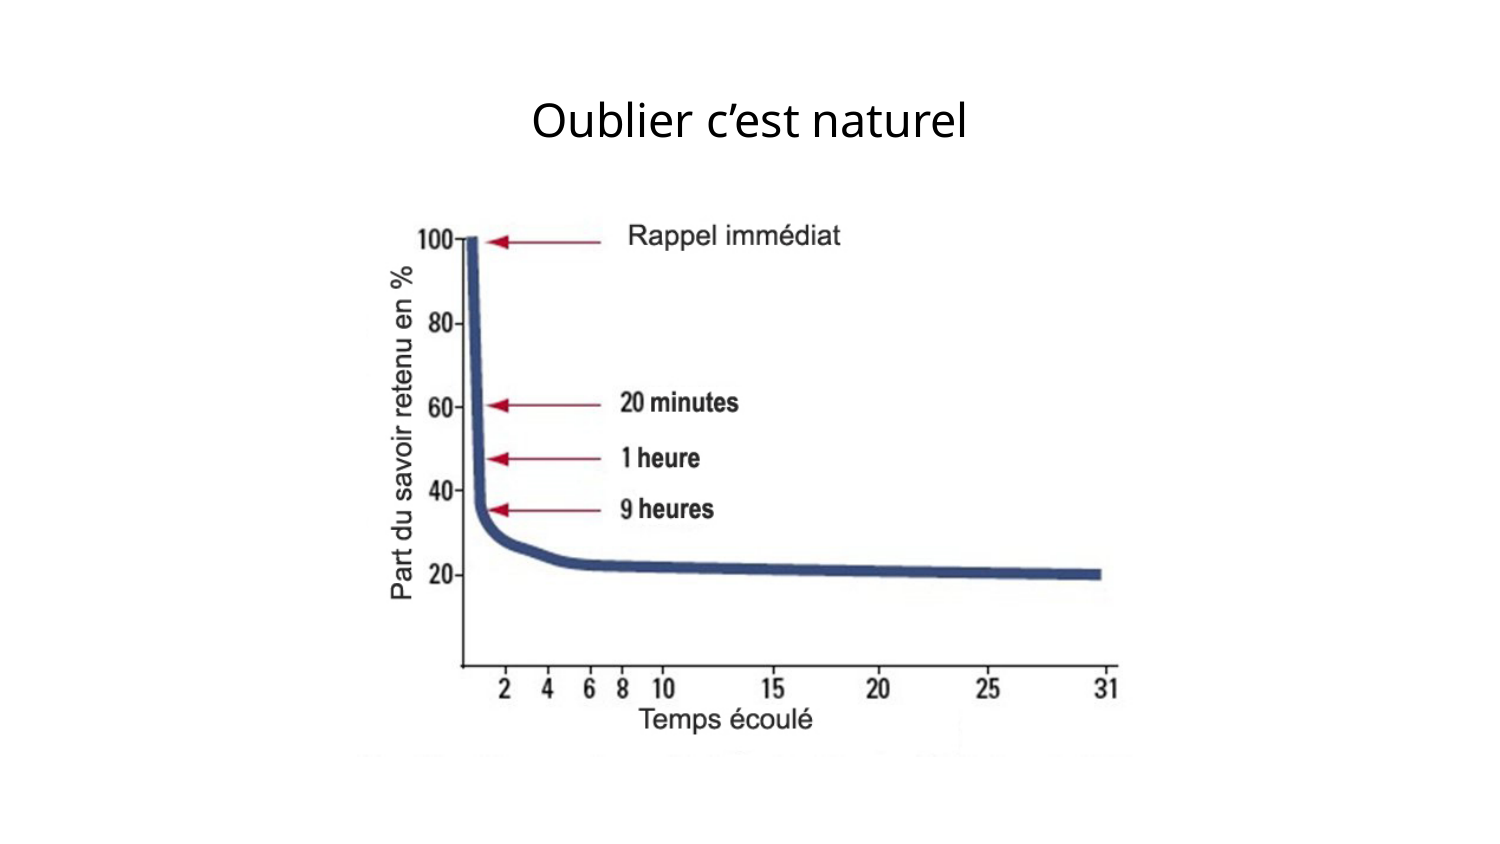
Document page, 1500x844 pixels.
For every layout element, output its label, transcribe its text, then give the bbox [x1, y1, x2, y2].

picture [357, 206, 1143, 758]
title Oublier c’est naturel [51, 72, 1449, 167]
